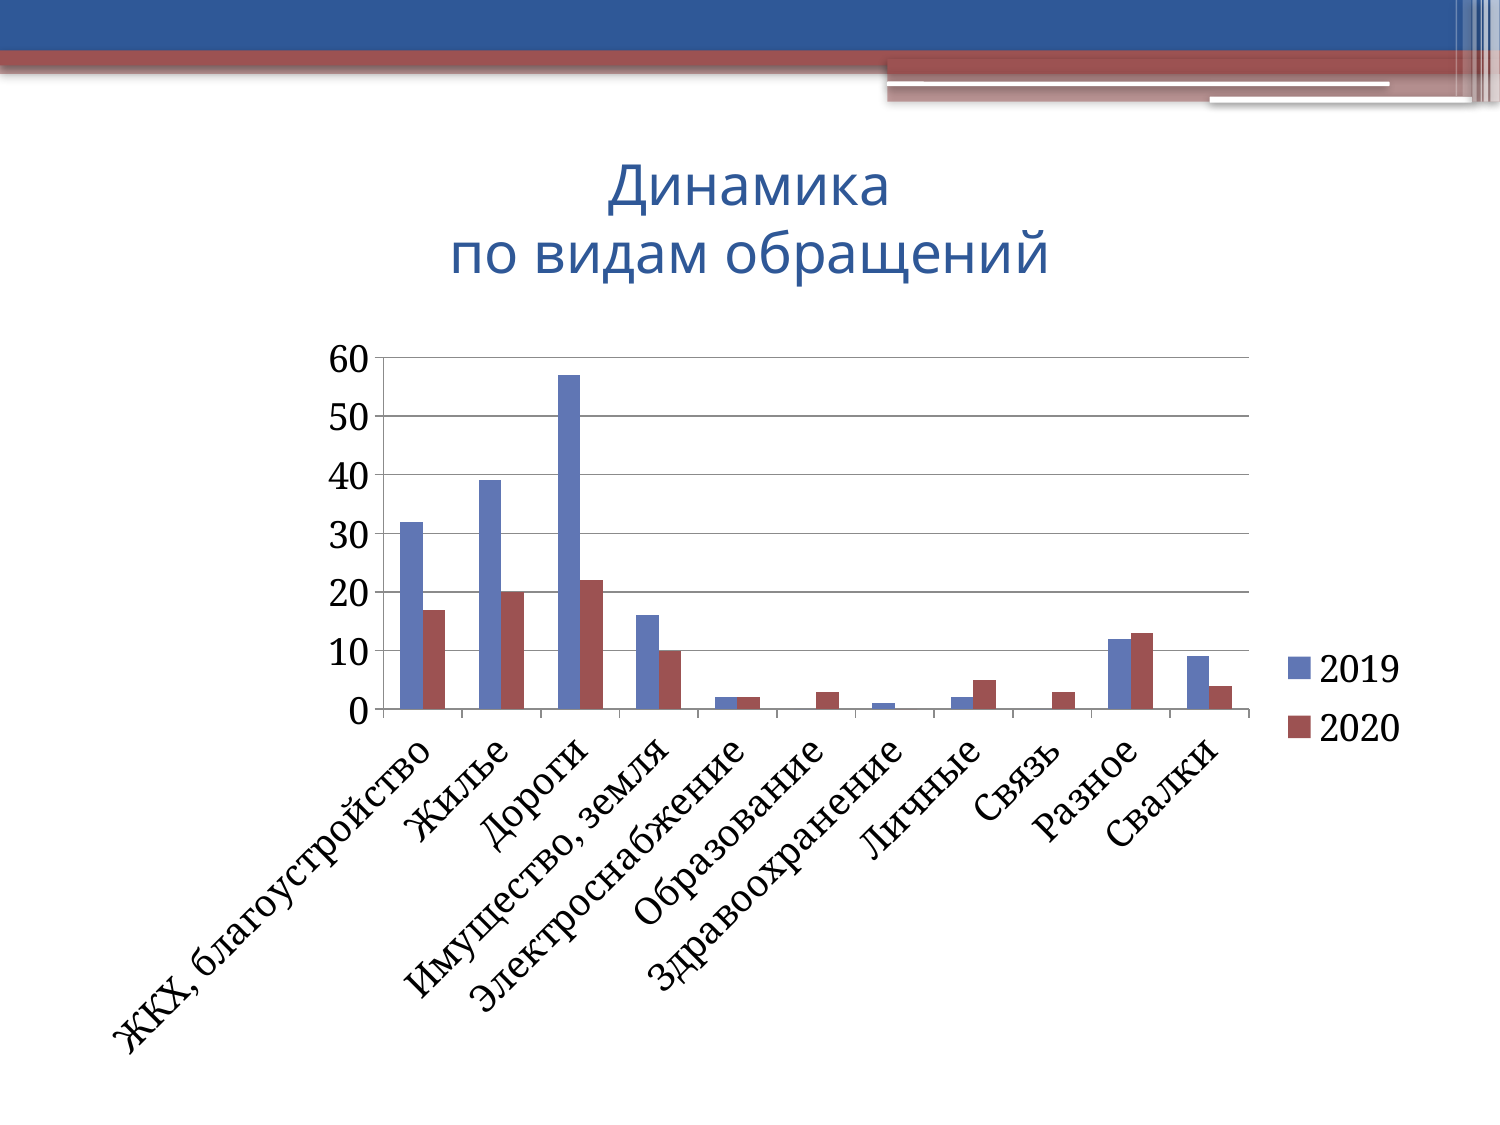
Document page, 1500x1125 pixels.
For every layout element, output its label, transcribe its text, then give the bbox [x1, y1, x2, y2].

chart [74, 316, 1426, 1079]
title Динамика по видам обращений [75, 140, 1425, 293]
